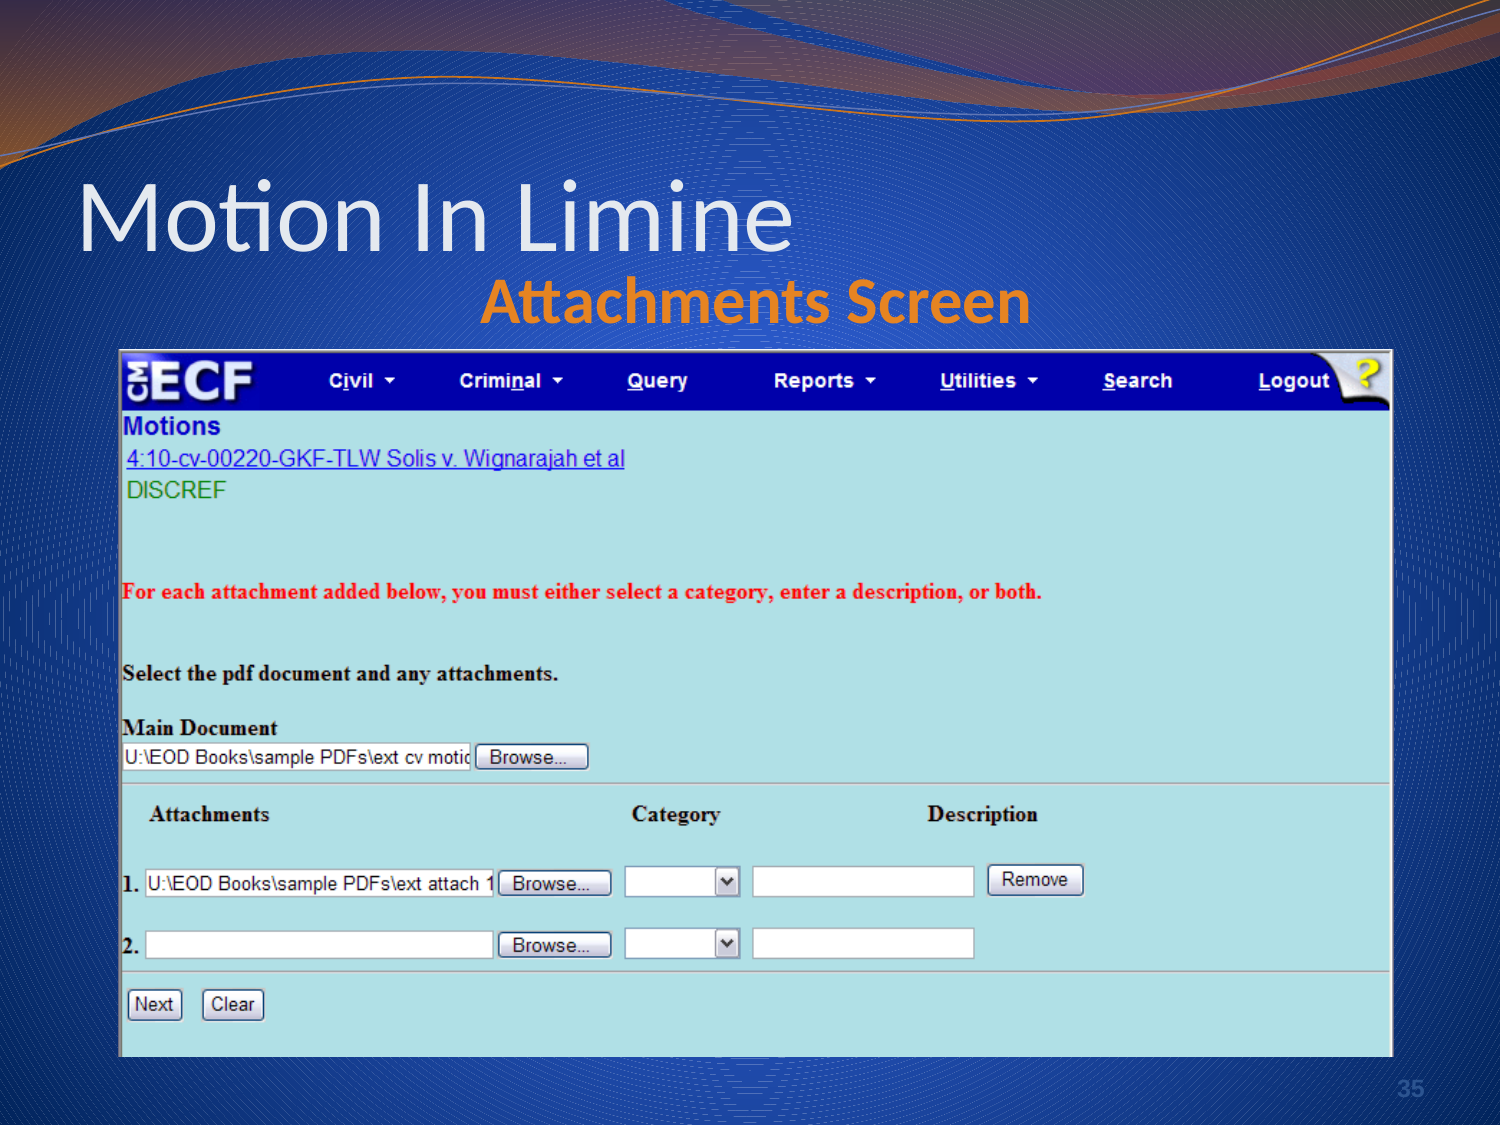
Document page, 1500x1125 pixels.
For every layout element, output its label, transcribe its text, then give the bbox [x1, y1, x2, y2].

picture [118, 349, 1394, 1058]
title Motion In Limine [75, 137, 1425, 272]
slide_number 35 [1299, 1042, 1425, 1103]
text_box Attachments Screen [87, 249, 1425, 345]
